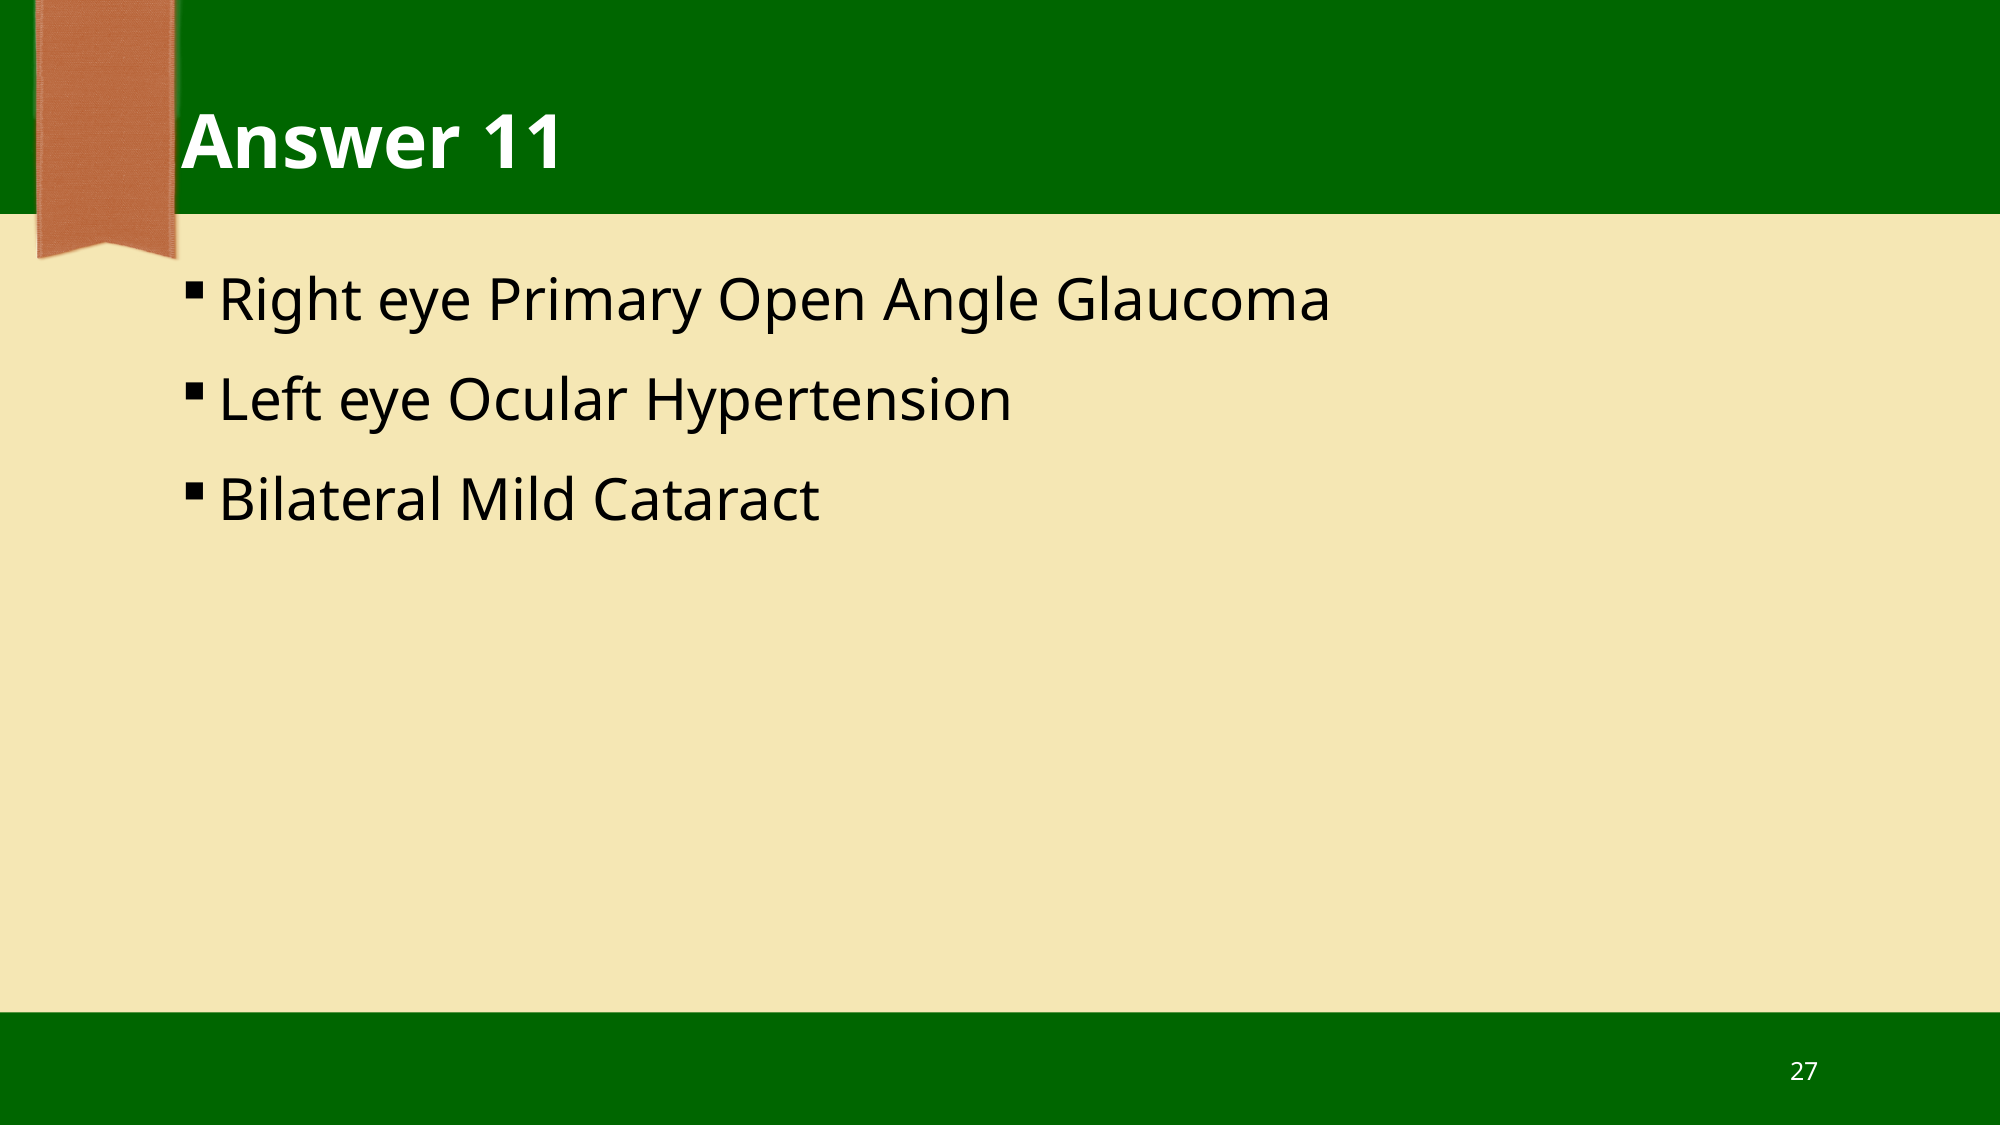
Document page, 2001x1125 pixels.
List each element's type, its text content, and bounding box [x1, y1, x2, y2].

slide_number 27 [1518, 1042, 1819, 1103]
list Right eye Primary Open Angle Glaucoma Left eye Ocular Hypertension Bilateral Mild Cataract [181, 262, 1819, 1013]
title Answer 11 [181, 12, 1819, 193]
